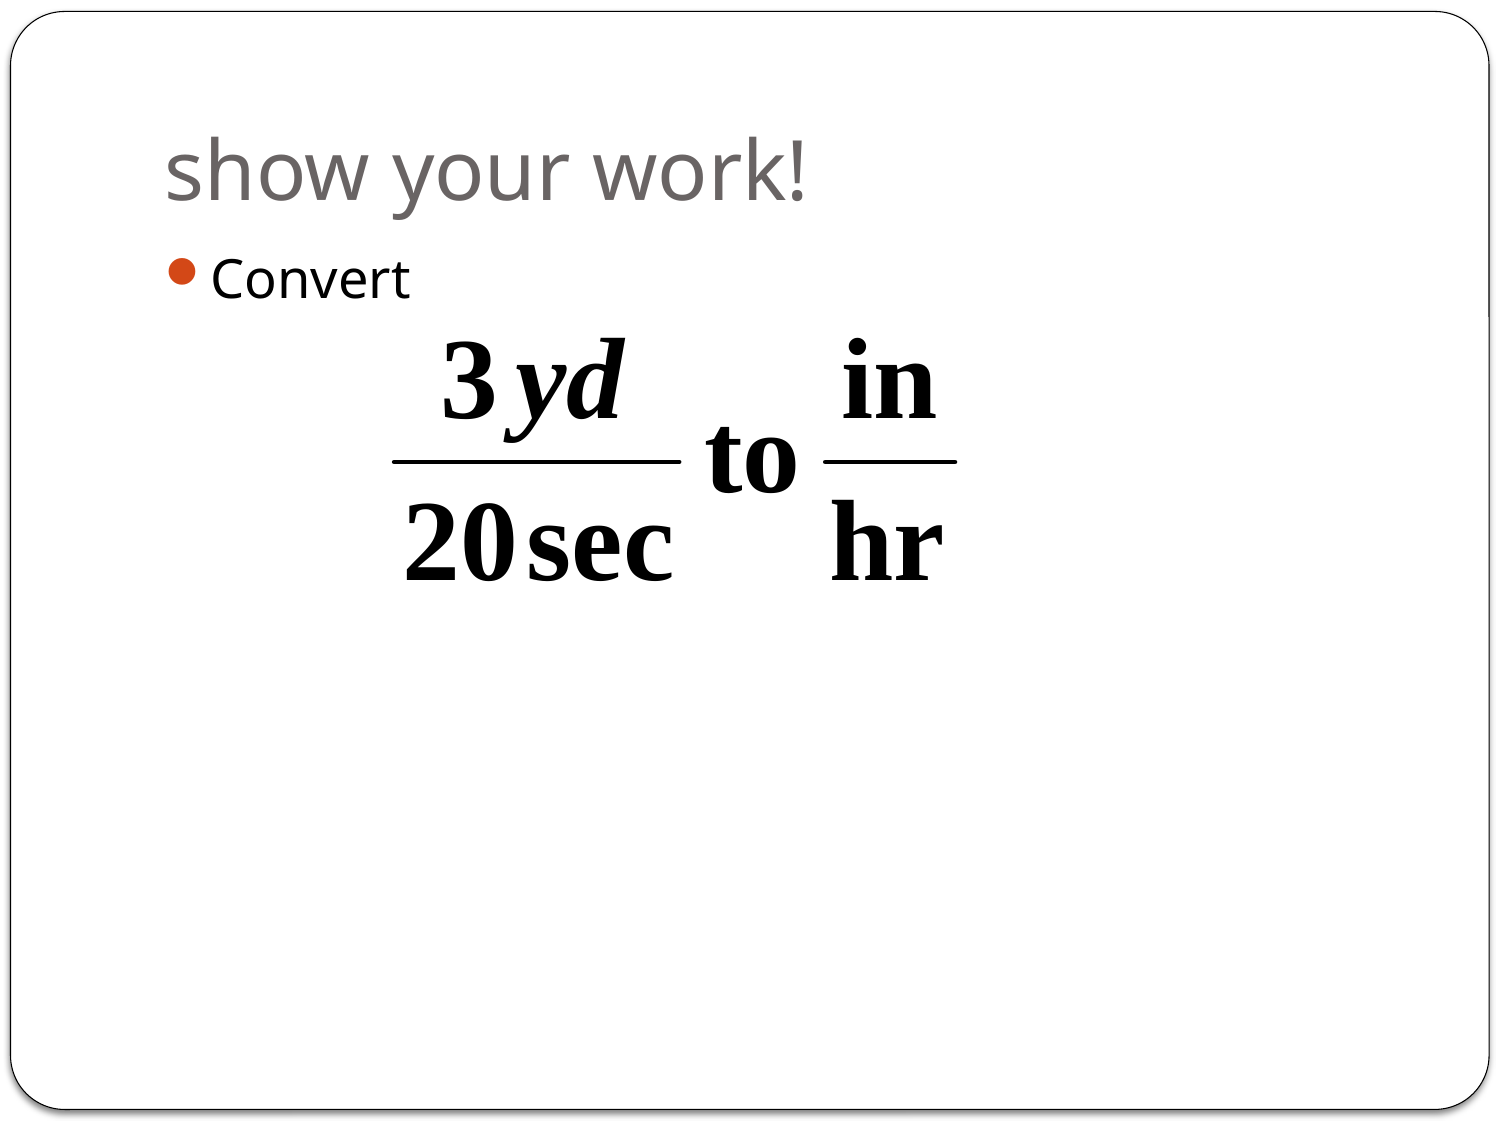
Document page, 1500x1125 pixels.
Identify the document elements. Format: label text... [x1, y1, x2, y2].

list Convert [150, 237, 1425, 988]
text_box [374, 299, 983, 609]
title show your work! [150, 45, 1425, 233]
